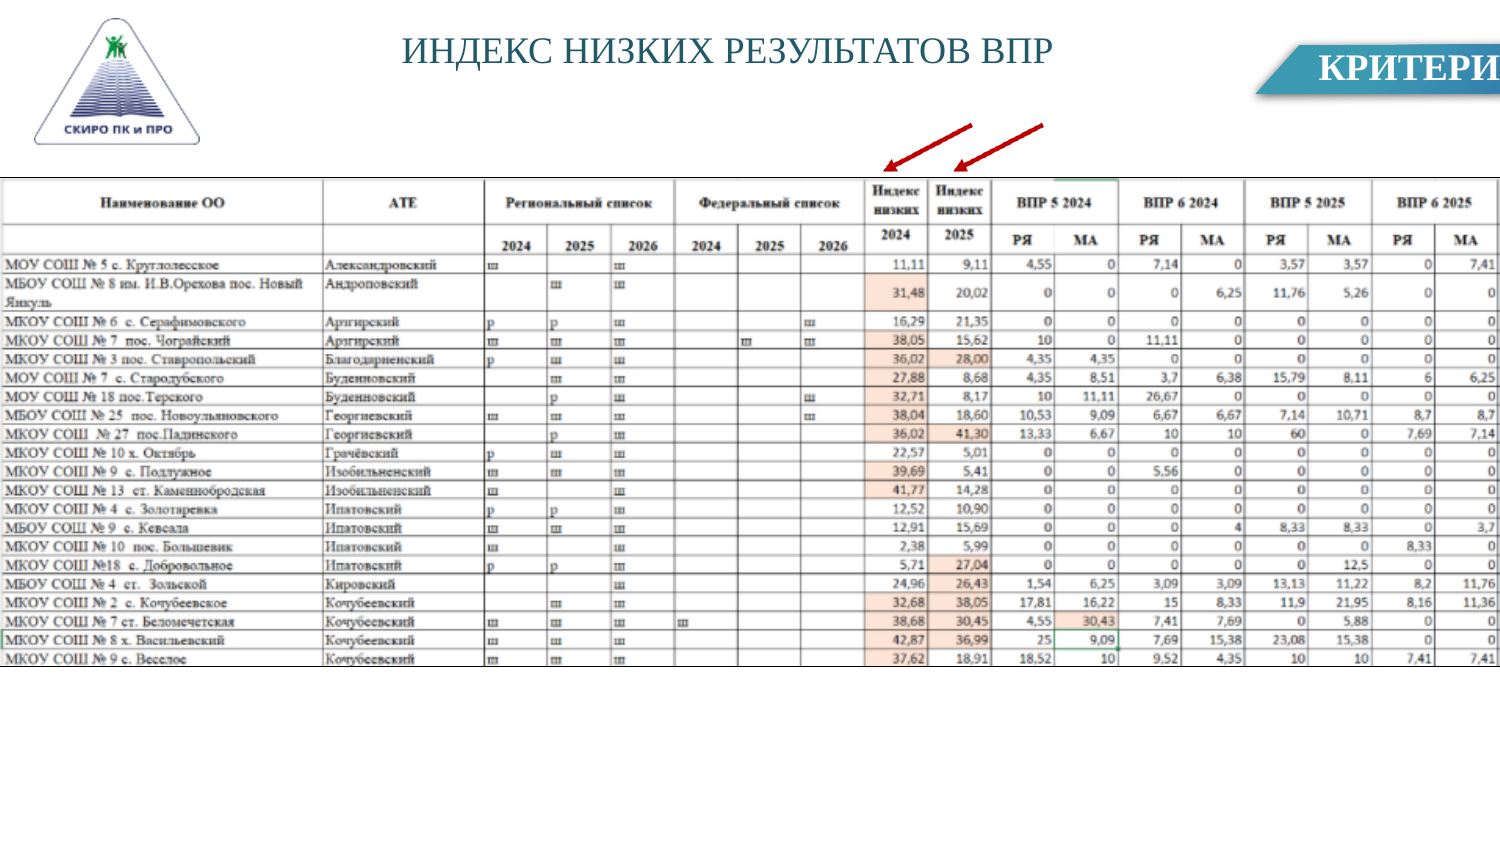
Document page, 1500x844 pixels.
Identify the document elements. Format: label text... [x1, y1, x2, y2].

text_box ИНДЕКС НИЗКИХ РЕЗУЛЬТАТОВ ВПР [200, 18, 1302, 79]
picture [34, 18, 200, 145]
picture [0, 122, 1500, 667]
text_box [1302, 0, 1500, 177]
